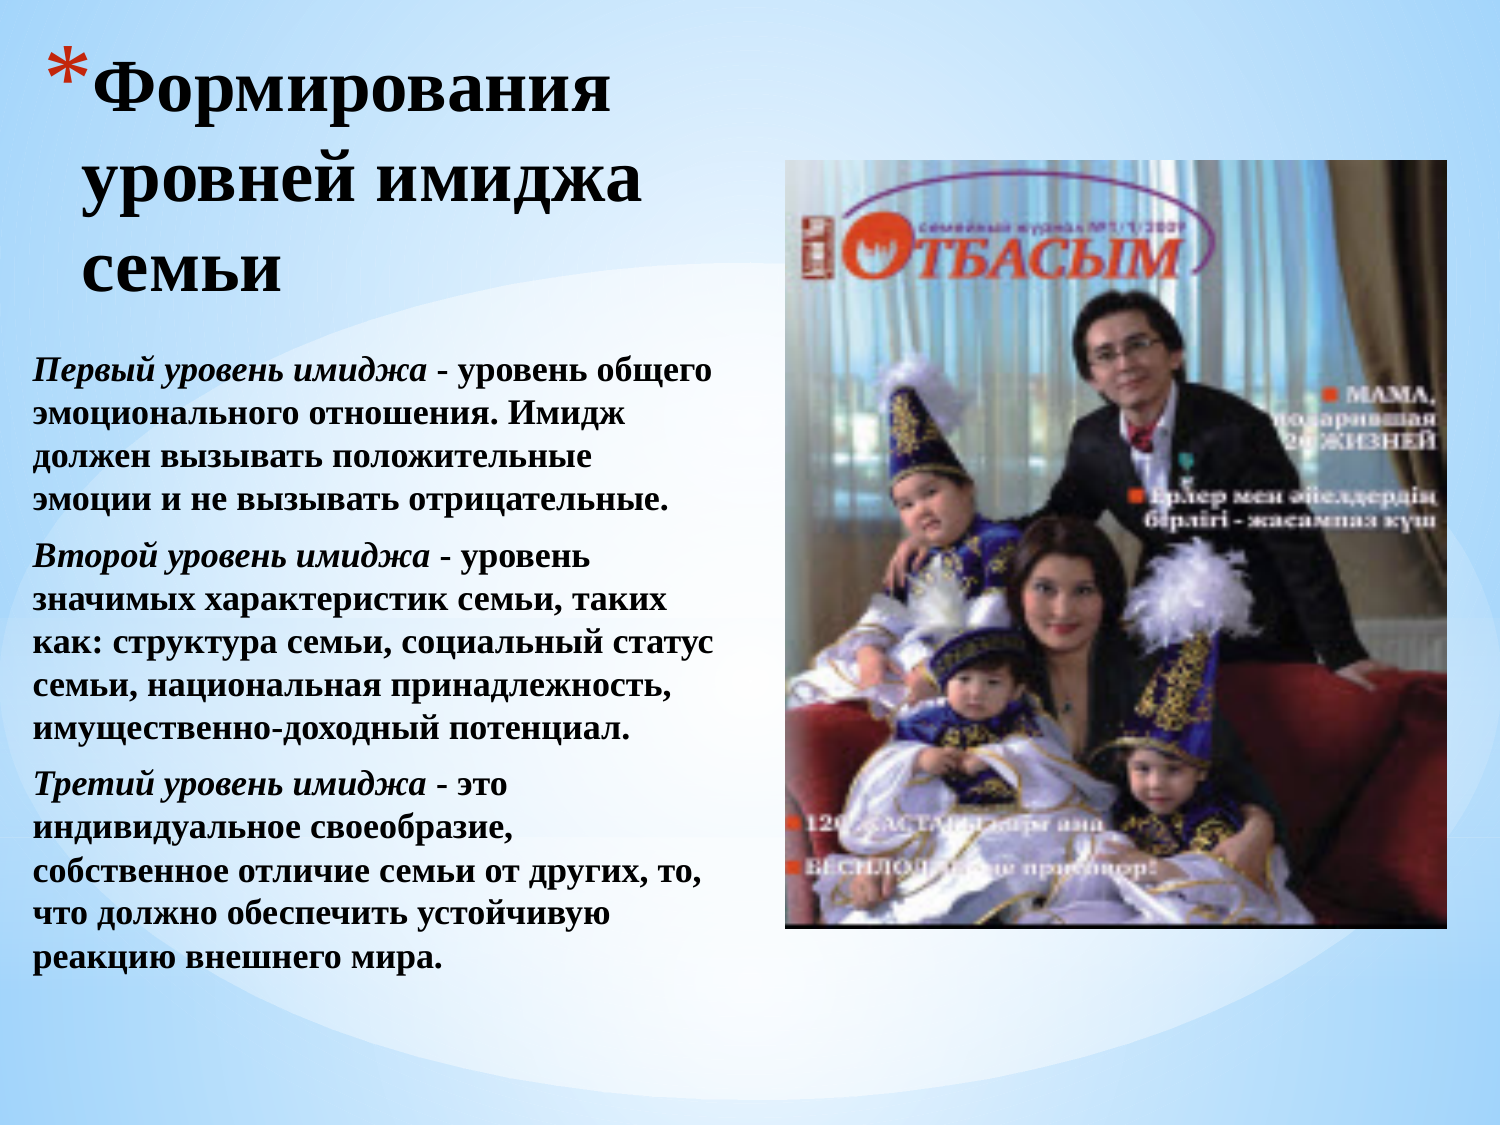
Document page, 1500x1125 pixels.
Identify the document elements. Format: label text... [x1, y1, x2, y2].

title Формирования уровней имиджа семьи [29, 30, 735, 315]
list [785, 160, 1448, 929]
list Первый уровень имиджа - уровень общего эмоционального отношения. Имидж должен вызывать положительные эмоции и не вызывать отрицательные. Второй уровень имиджа - уровень значимых характеристик семьи, таких как: структура семьи, социальный статус семьи, национальная принадлежность, имущественно-доходный потенциал. Третий уровень имиджа - это индивидуальное своеобразие, собственное отличие семьи от других, то, что должно обеспечить устойчивую реакцию внешнего мира. [17, 338, 733, 1071]
